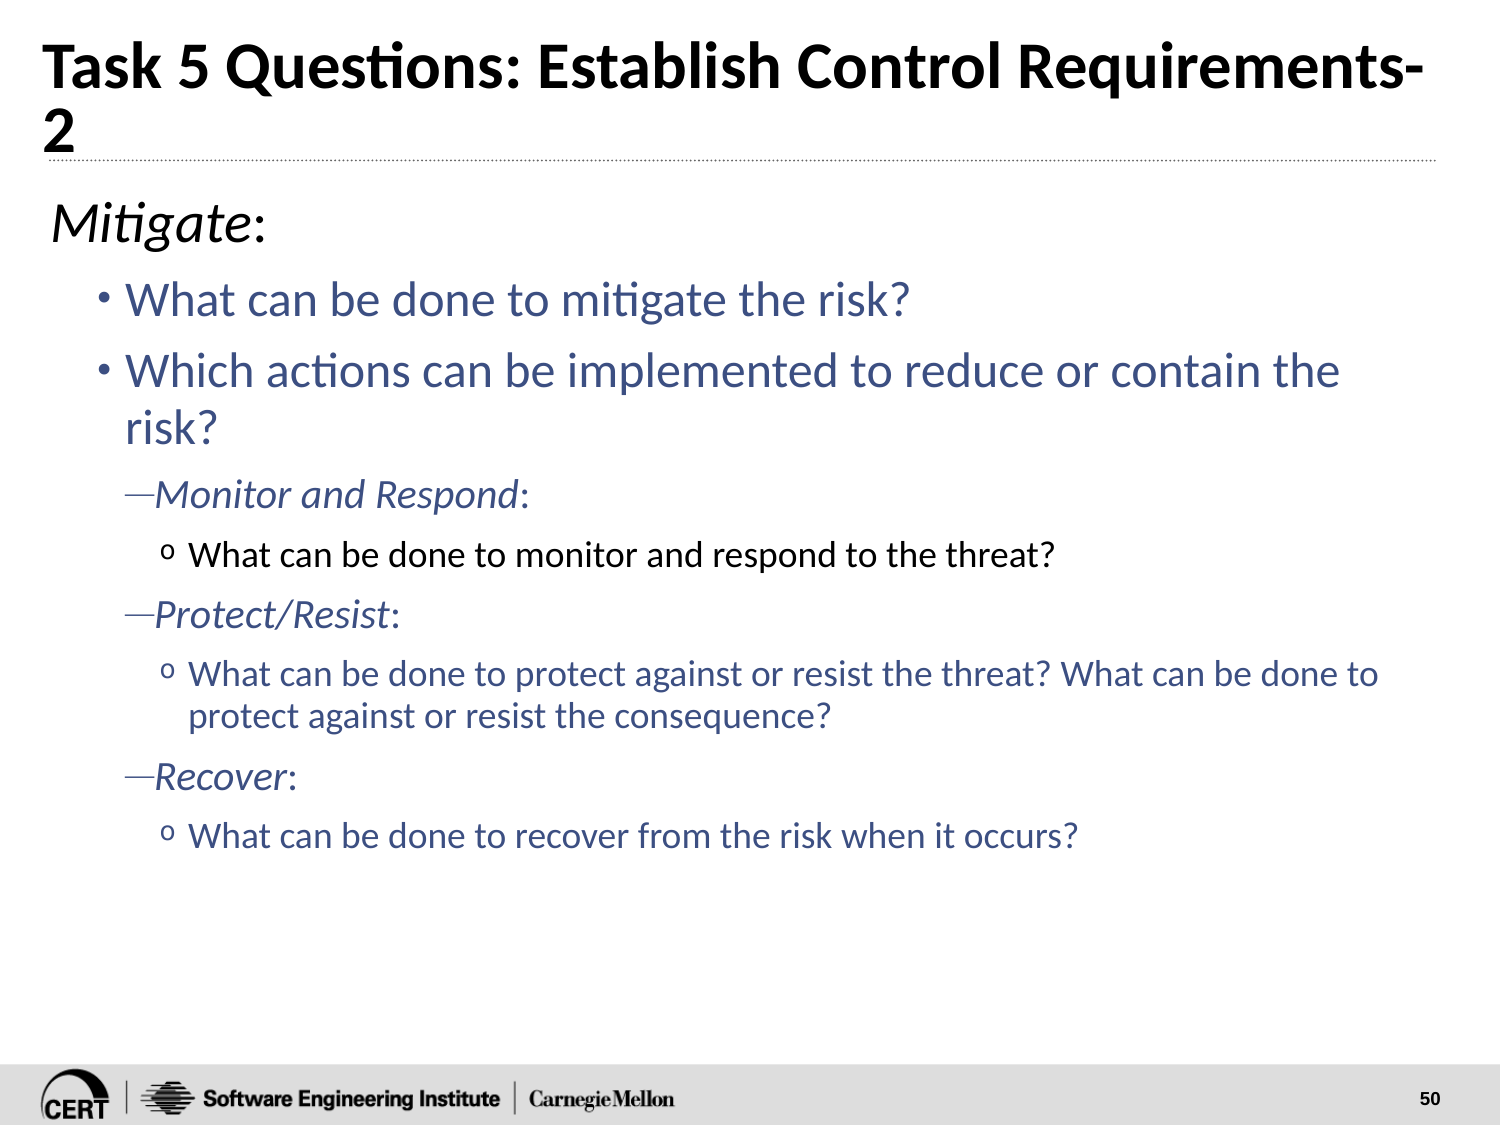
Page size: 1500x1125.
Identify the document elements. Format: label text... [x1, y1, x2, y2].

title Task 5 Questions: Establish Control Requirements-2 [42, 37, 1434, 155]
picture [24, 1065, 688, 1125]
list Mitigate: What can be done to mitigate the risk? Which actions can be implemented to reduce or contain the risk? Monitor and Respond: What can be done to monitor and respond to the threat? Protect/Resist: What can be done to protect against or resist the threat? What can be done to protect against or resist the consequence? Recover: What can be done to recover from the risk when it occurs? [49, 187, 1438, 1001]
